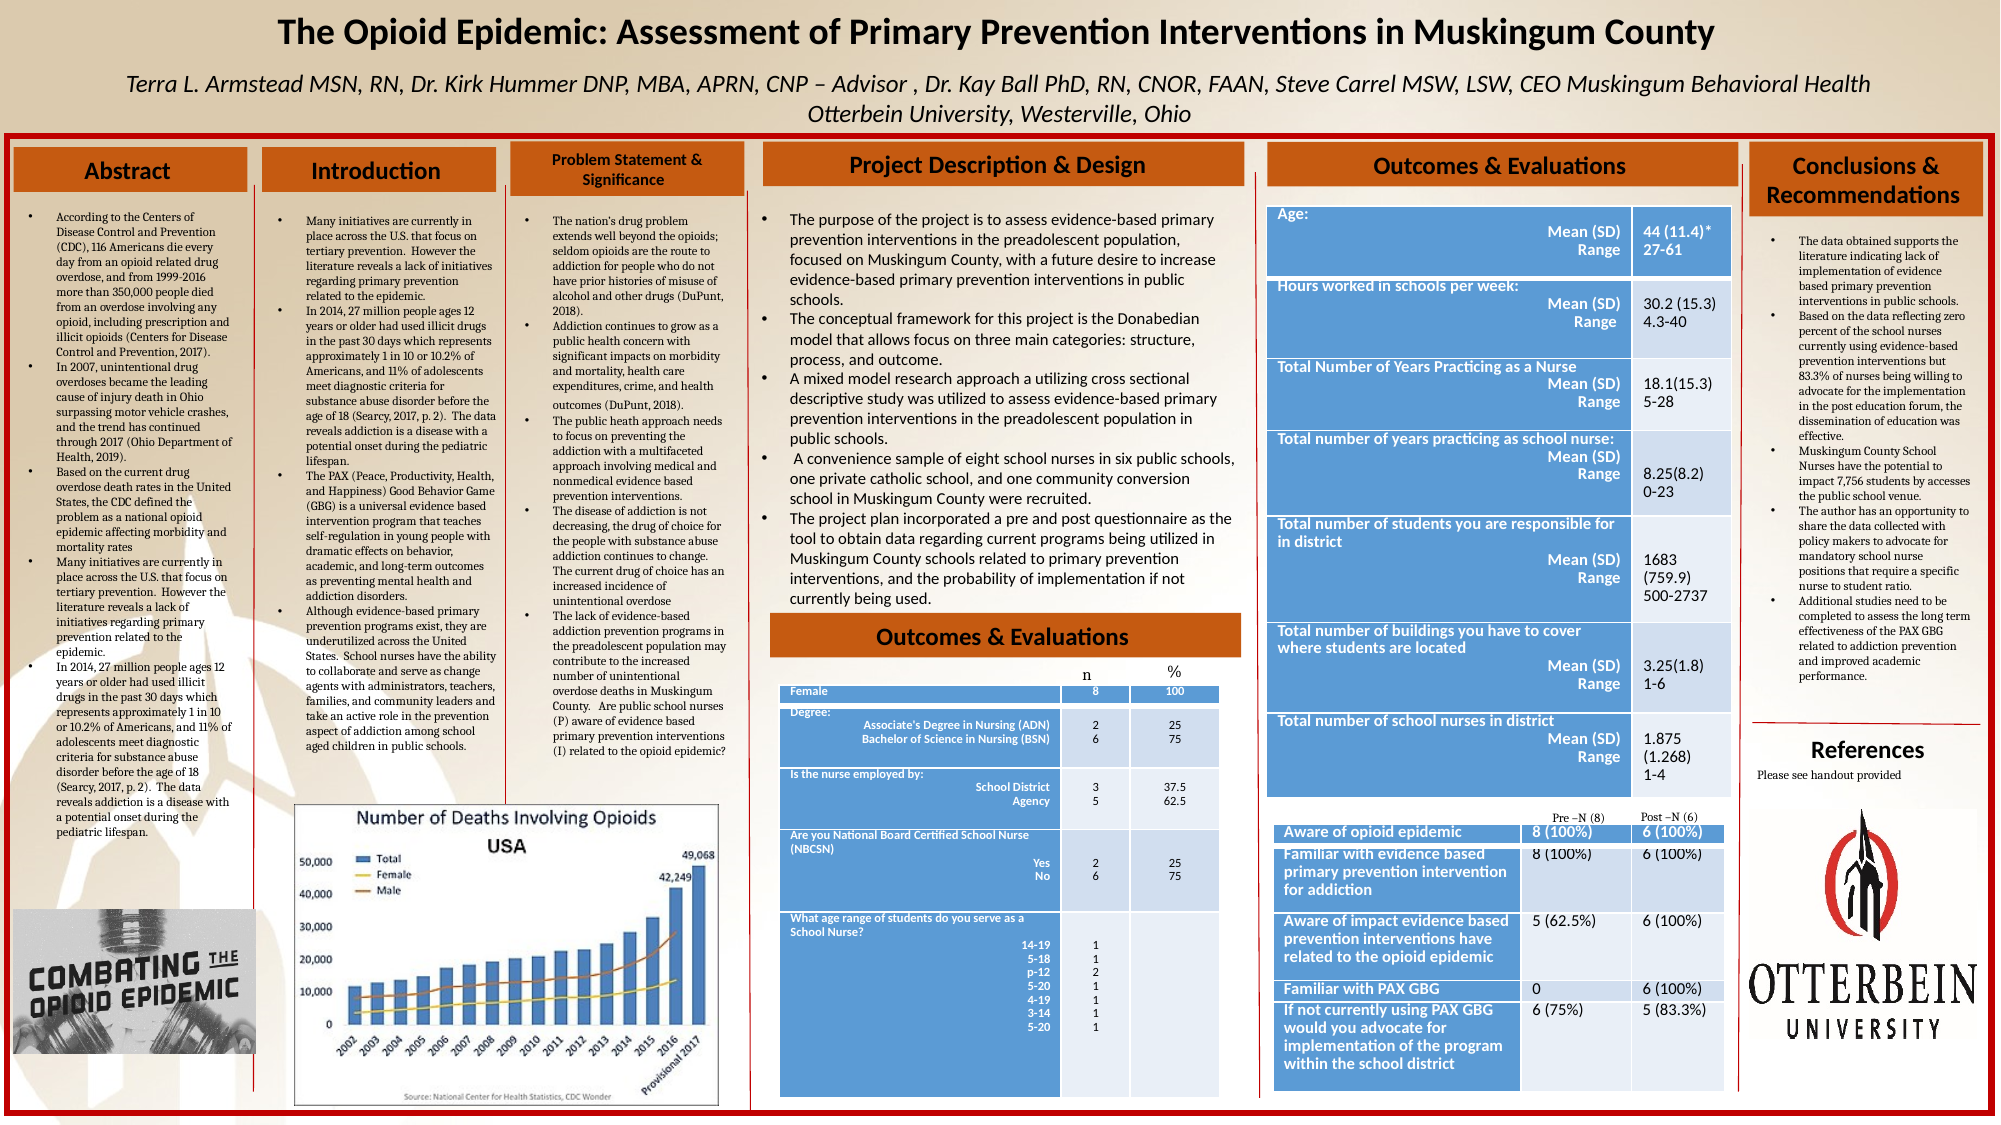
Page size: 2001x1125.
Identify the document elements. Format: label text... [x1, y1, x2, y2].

table_cell Total number of buildings you have to cover where students are located Mean (SD) Range [1267, 623, 1631, 712]
text_box According to the Centers of Disease Control and Prevention (CDC), 116 Americans die every day from an opioid related drug overdose, and from 1999-2016 more than 350,000 people died from an overdose involving any opioid, including prescription and illicit opioids (Centers for Disease Control and Prevention, 2017). In 2007, unintentional drug overdoses became the leading cause of injury death in Ohio surpassing motor vehicle crashes, and the trend has continued through 2017 (Ohio Department of Health, 2019). Based on the current drug overdose death rates in the United States, the CDC defined the problem as a national opioid epidemic affecting morbidity and mortality rates Many initiatives are currently in place across the U.S. that focus on tertiary prevention. However the literature reveals a lack of initiatives regarding primary prevention related to the epidemic. In 2014, 27 million people ages 12 years or older had used illicit drugs in the past 30 days which represents approximately 1 in 10 or 10.2% of Americans, and 11% of adolescents meet diagnostic criteria for substance abuse disorder before the age of 18 (Searcy, 2017, p. 2). The data reveals addiction is a disease with a potential onset during the pediatric lifespan. [13, 201, 248, 861]
table_header 6 (100%) [1632, 832, 1724, 843]
table_cell 6 (75%) [1522, 1003, 1631, 1091]
text_box Post –N (6) [1626, 801, 1728, 832]
table_cell Is the nurse employed by: School District Agency [780, 769, 1060, 829]
picture [0, 0, 2001, 1125]
table_cell [1131, 913, 1219, 1097]
table_cell 8.25(8.2) 0-23 [1633, 431, 1731, 515]
table_cell Total number of students you are responsible for in district Mean (SD) Range [1267, 517, 1631, 622]
table_cell 25 75 [1131, 709, 1219, 767]
table_header Aware of opioid epidemic [1274, 825, 1520, 843]
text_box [1738, 164, 1743, 1092]
table_header 8 [1062, 686, 1129, 703]
table_cell What age range of students do you serve as a School Nurse? 14-19 5-18 p-12 5-20 4-19 3-14 5-20 [780, 913, 1060, 1097]
text_box Outcomes & Evaluations [770, 612, 1242, 658]
table_cell If not currently using PAX GBG would you advocate for implementation of the program within the school district [1274, 1003, 1520, 1091]
table_cell 18.1(15.3) 5-28 [1633, 359, 1731, 430]
table_cell 25 75 [1131, 830, 1219, 911]
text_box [1255, 172, 1260, 1098]
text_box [747, 190, 751, 1114]
table_cell Familiar with evidence based primary prevention intervention for addiction [1274, 849, 1520, 912]
table_cell 1683 (759.9) 500-2737 [1633, 517, 1731, 622]
table_cell 5 (83.3%) [1632, 1003, 1724, 1091]
text_box n [1067, 656, 1119, 691]
table_cell 3 5 [1062, 769, 1129, 829]
table_cell 2 6 [1062, 830, 1129, 911]
table_cell 1 1 2 1 1 1 1 [1062, 913, 1129, 1097]
table_header Age: Mean (SD) Range [1267, 207, 1631, 276]
text_box Problem Statement & Significance [510, 141, 745, 196]
table_cell 30.2 (15.3) 4.3-40 [1633, 281, 1731, 358]
text_box Project Description & Design [763, 141, 1245, 187]
table_cell 8 (100%) [1522, 849, 1631, 912]
picture [1749, 809, 1977, 1039]
table_cell 6 (100%) [1632, 914, 1724, 980]
table_header Female [780, 686, 1060, 703]
table_header 8 (100%) [1522, 825, 1631, 843]
table_cell Total number of school nurses in district Mean (SD) Range [1267, 714, 1631, 797]
table_cell 2 6 [1062, 709, 1129, 767]
table_cell 1.875 (1.268) 1-4 [1633, 714, 1731, 797]
table_cell 0 [1522, 981, 1631, 1001]
text_box [6, 135, 1993, 1114]
picture [13, 909, 256, 1054]
table_cell 3.25(1.8) 1-6 [1633, 623, 1731, 712]
table_cell Total number of years practicing as school nurse: Mean (SD) Range [1267, 431, 1631, 515]
table_cell 6 (100%) [1632, 849, 1724, 912]
picture [294, 804, 719, 1106]
text_box Conclusions & Recommendations [1749, 141, 1984, 217]
table_cell 6 (100%) [1632, 981, 1724, 1001]
text_box The purpose of the project is to assess evidence-based primary prevention interventions in the preadolescent population, focused on Muskingum County, with a future desire to increase evidence-based primary prevention interventions in public schools. The conceptual framework for this project is the Donabedian model that allows focus on three main categories: structure, process, and outcome. A mixed model research approach a utilizing cross sectional descriptive study was utilized to assess evidence-based primary prevention interventions in the preadolescent population in public schools. A convenience sample of eight school nurses in six public schools, one private catholic school, and one community conversion school in Muskingum County were recruited. The project plan incorporated a pre and post questionnaire as the tool to obtain data regarding current programs being utilized in Muskingum County schools related to primary prevention interventions, and the probability of implementation if not currently being used. [751, 201, 1252, 631]
table_cell 5 (62.5%) [1522, 914, 1631, 980]
text_box % [1152, 633, 1203, 689]
table_cell Are you National Board Certified School Nurse (NBCSN) Yes No [780, 830, 1060, 911]
text_box Terra L. Armstead MSN, RN, Dr. Kirk Hummer DNP, MBA, APRN, CNP – Advisor , Dr. Kay Ball PhD, RN, CNOR, FAAN, Steve Carrel MSW, LSW, CEO Muskingum Behavioral Health Otterbein University, Westerville, Ohio [0, 60, 2000, 135]
table_header 100 [1131, 686, 1219, 703]
text_box Pre –N (8) [1537, 802, 1627, 833]
table_cell Total Number of Years Practicing as a Nurse Mean (SD) Range [1267, 359, 1631, 430]
table_cell Hours worked in schools per week: Mean (SD) Range [1267, 281, 1631, 358]
text_box Introduction [262, 147, 497, 192]
table_header 44 (11.4)* 27-61 [1633, 207, 1731, 276]
text_box Outcomes & Evaluations [1267, 141, 1739, 187]
table_cell Degree: Associate's Degree in Nursing (ADN) Bachelor of Science in Nursing (BSN) [780, 709, 1060, 767]
table_cell Familiar with PAX GBG [1274, 981, 1520, 1001]
table_cell 37.5 62.5 [1131, 769, 1219, 829]
table_cell Aware of impact evidence based prevention interventions have related to the opioid epidemic [1274, 914, 1520, 980]
text_box The Opioid Epidemic: Assessment of Primary Prevention Interventions in Muskingum County [1, 0, 2000, 60]
